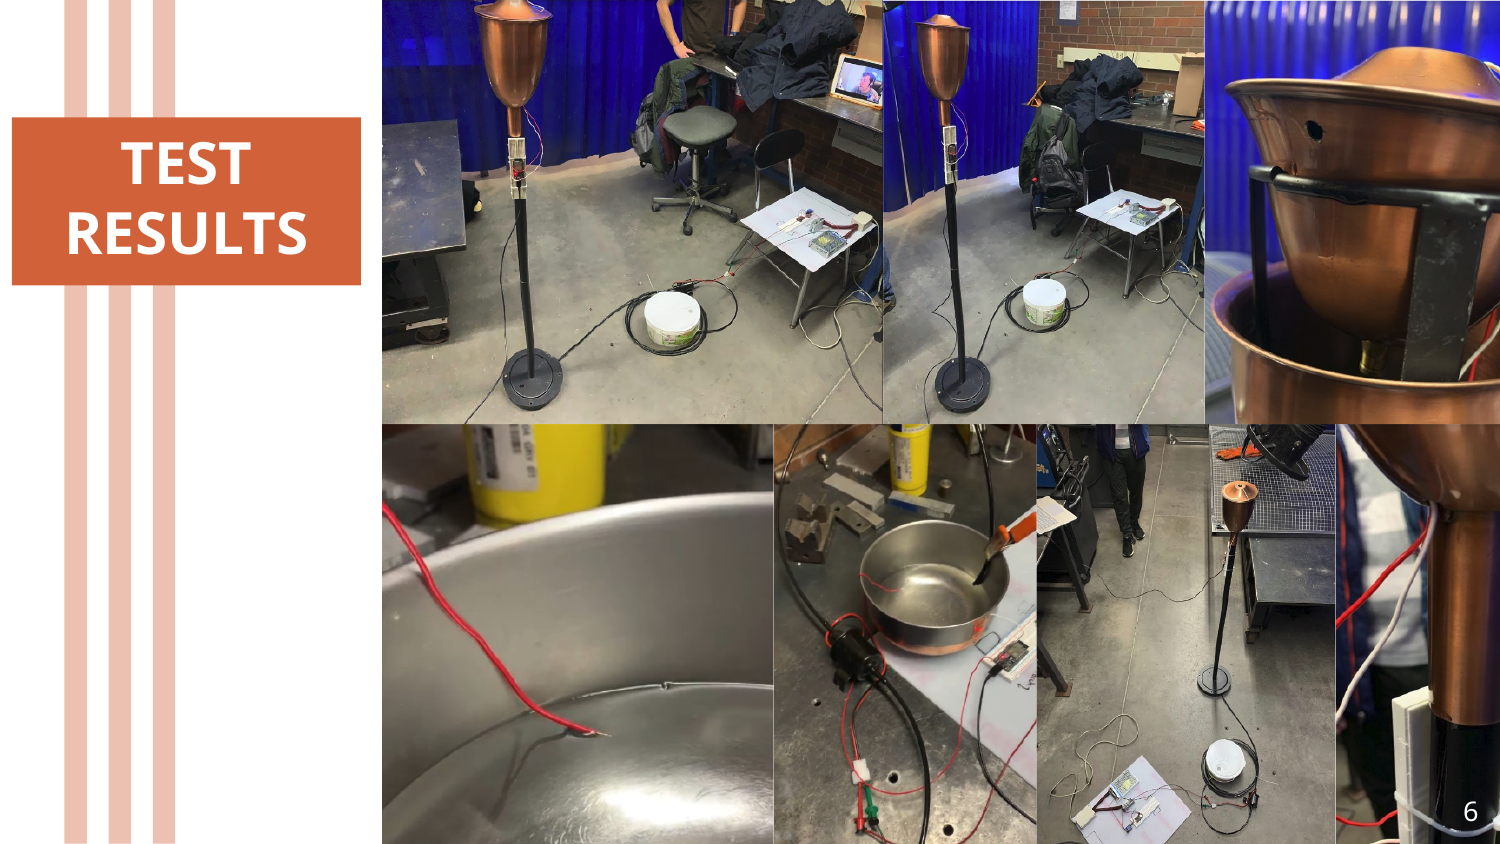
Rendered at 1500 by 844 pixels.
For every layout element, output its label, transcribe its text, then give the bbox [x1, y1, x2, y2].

text_box [108, 286, 131, 844]
text_box [64, 286, 87, 844]
text_box [64, 0, 87, 117]
text_box [152, 286, 176, 844]
text_box [11, 281, 361, 286]
text_box [152, 0, 176, 117]
picture [382, 0, 1500, 844]
text_box [11, 117, 361, 122]
title TEST RESULTS [11, 122, 361, 281]
text_box [108, 0, 131, 117]
